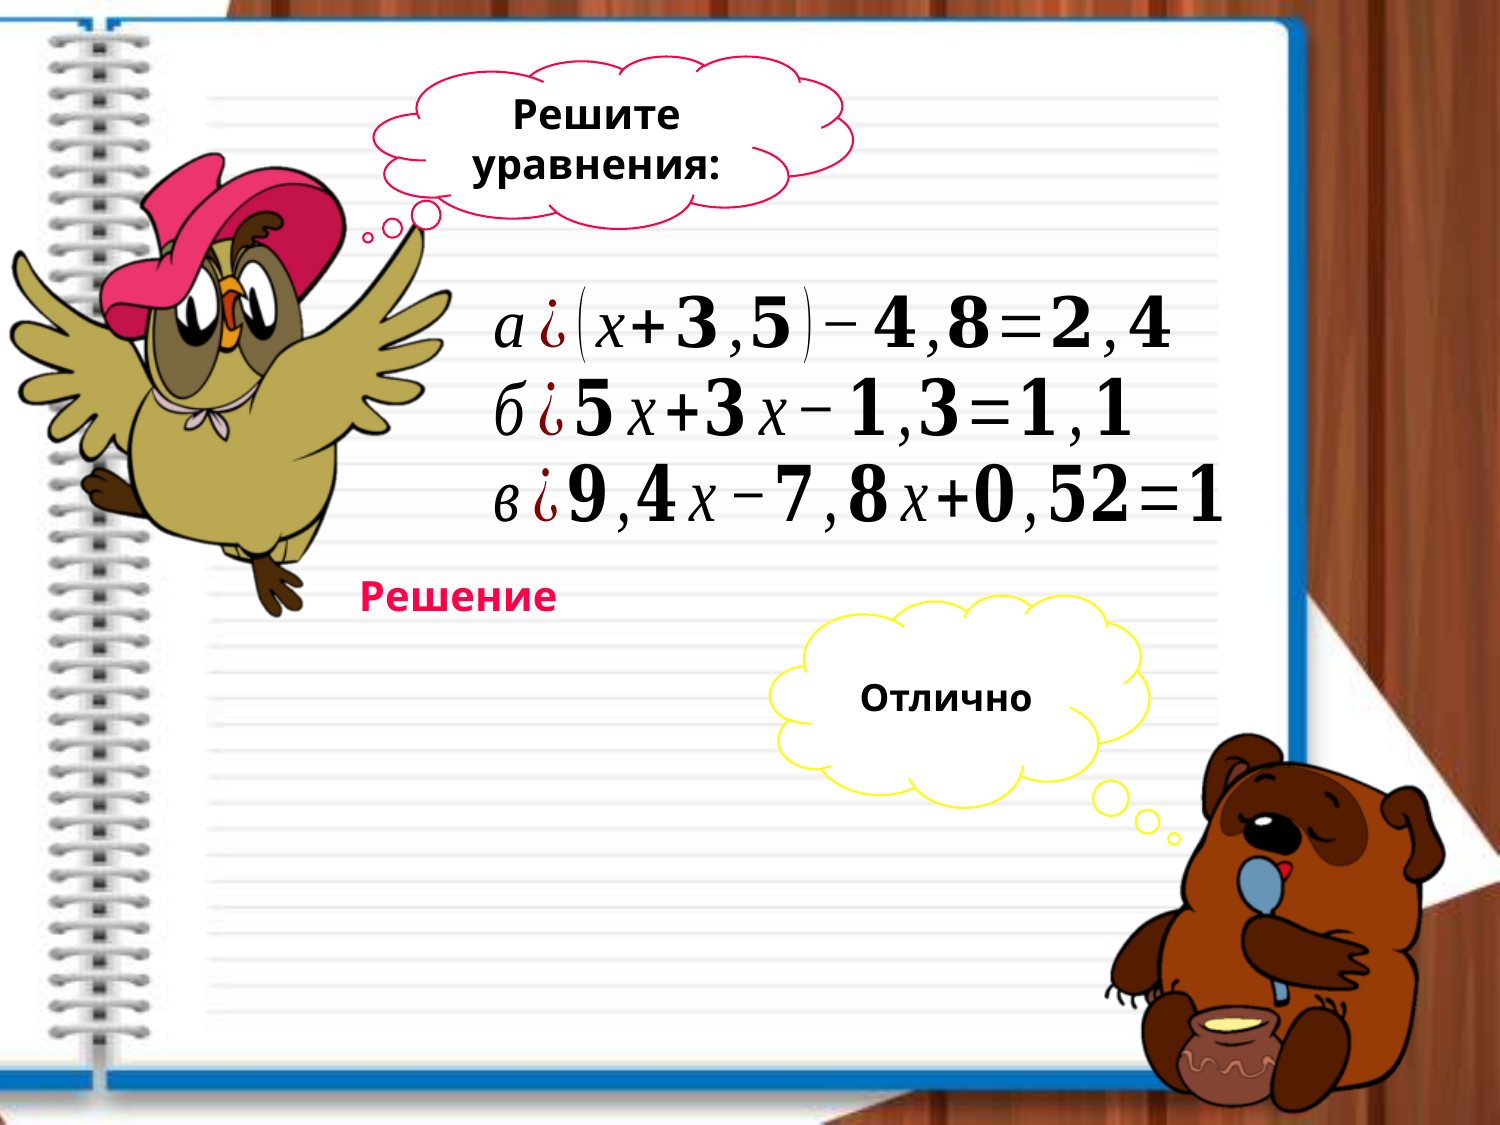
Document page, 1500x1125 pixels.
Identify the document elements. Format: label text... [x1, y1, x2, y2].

text_box Отлично [1092, 783, 1099, 813]
picture [0, 0, 1500, 1125]
text_box Решение [459, 562, 574, 627]
text_box Отлично [768, 594, 1151, 809]
text_box Решите уравнения: [372, 55, 855, 230]
